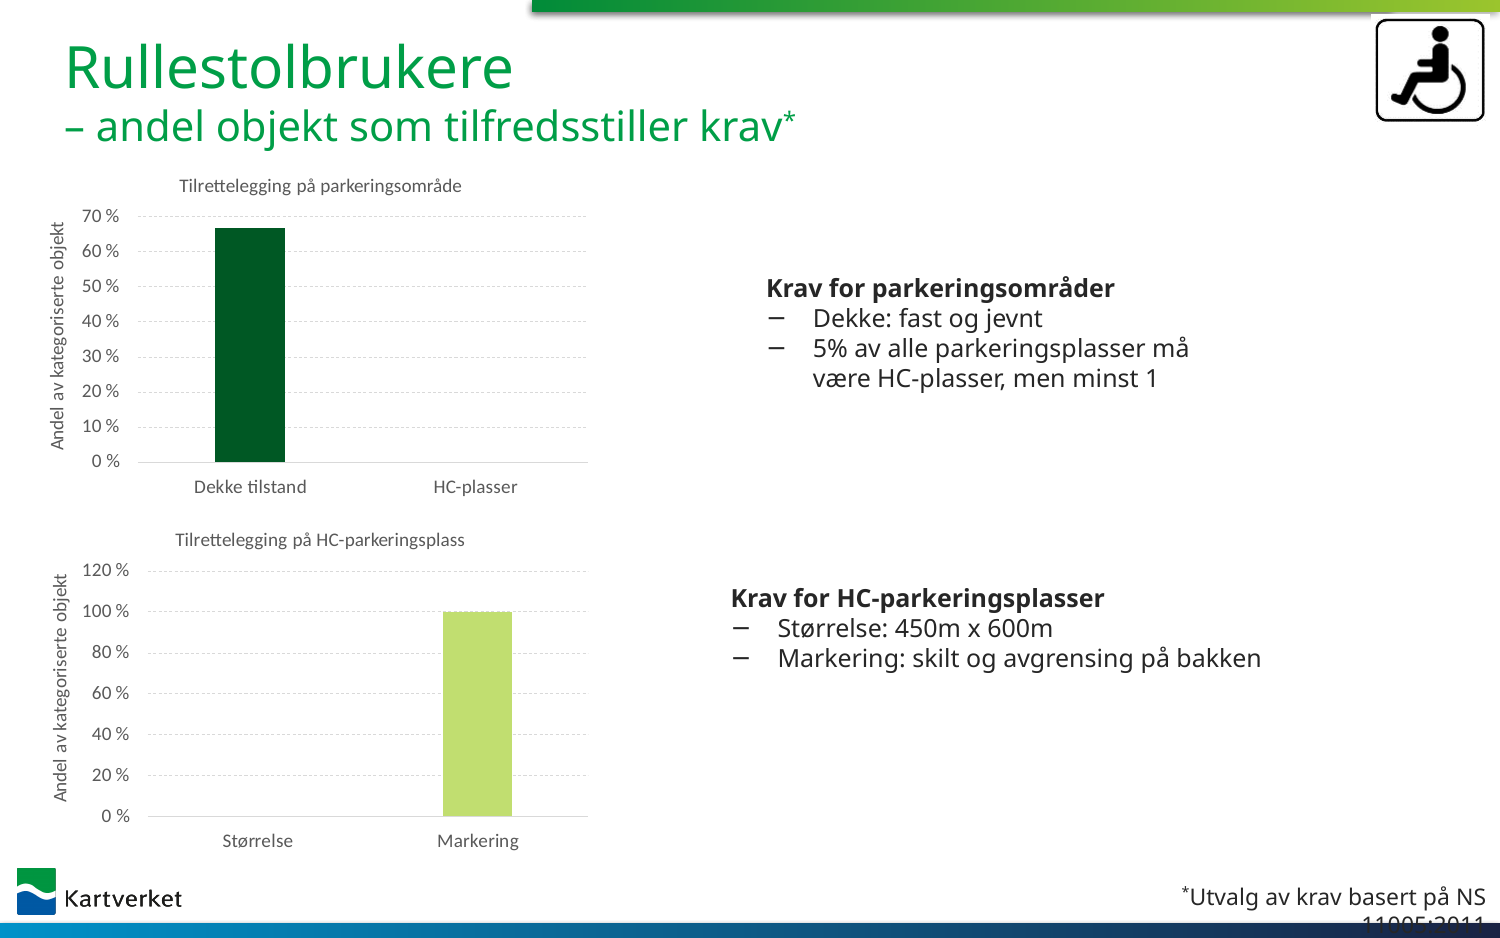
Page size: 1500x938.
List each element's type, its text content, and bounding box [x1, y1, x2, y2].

picture [1371, 13, 1491, 127]
text_box Krav for HC-parkeringsplasser Størrelse: 450m x 600m Markering: skilt og avgrensing på bakken [715, 574, 1278, 680]
picture [41, 520, 599, 859]
text_box *Utvalg av krav basert på NS 11005:2011 [1068, 873, 1500, 938]
text_box Rullestolbrukere – andel objekt som tilfredsstiller krav* [49, 23, 1431, 158]
text_box Krav for parkeringsområder Dekke: fast og jevnt 5% av alle parkeringsplasser må være HC-plasser, men minst 1 [751, 264, 1232, 400]
picture [41, 166, 599, 505]
